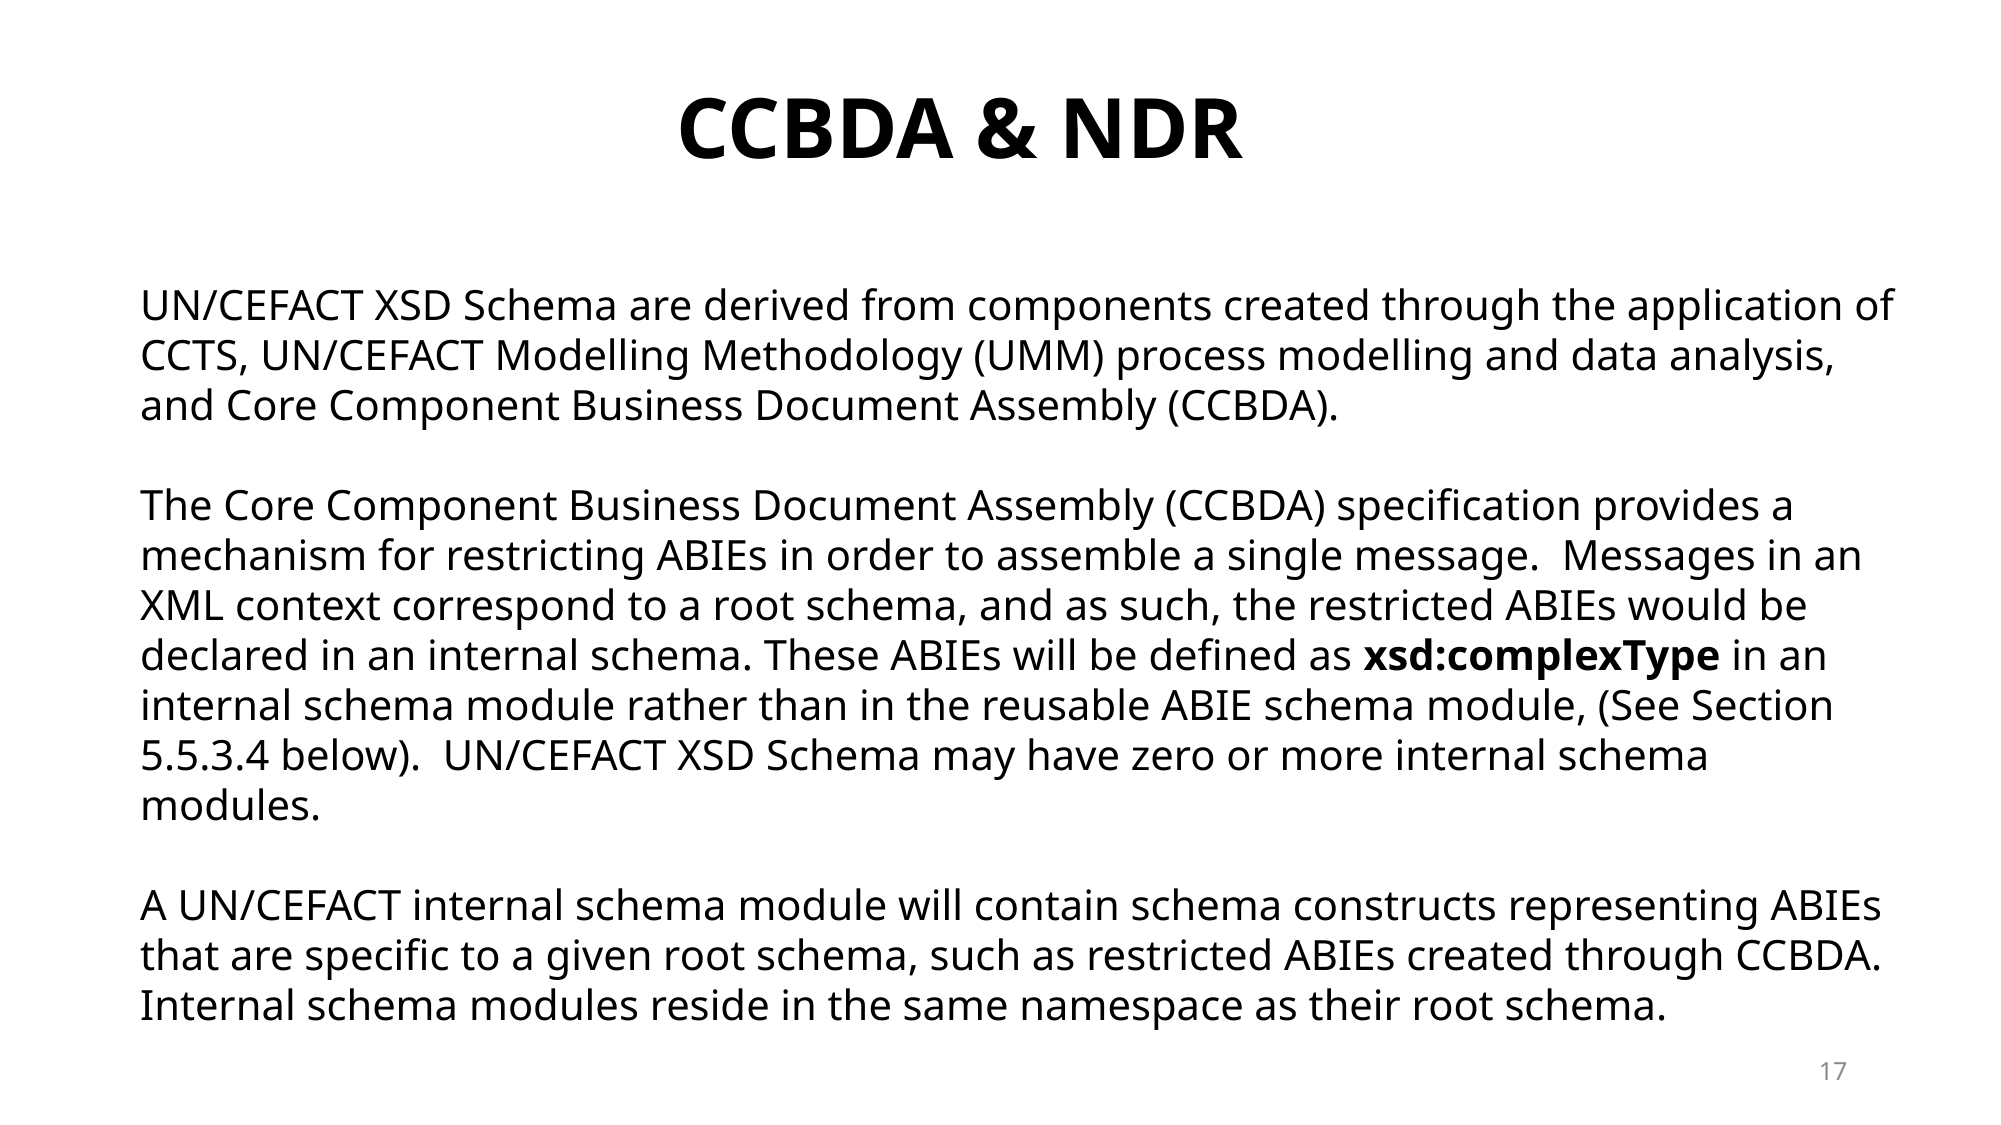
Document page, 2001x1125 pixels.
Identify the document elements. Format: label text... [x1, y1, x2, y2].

text_box CCBDA & NDR [425, 68, 1496, 183]
slide_number 17 [1412, 1042, 1863, 1103]
text_box UN/CEFACT XSD Schema are derived from components created through the application of CCTS, UN/CEFACT Modelling Methodology (UMM) process modelling and data analysis, and Core Component Business Document Assembly (CCBDA). The Core Component Business Document Assembly (CCBDA) specification provides a mechanism for restricting ABIEs in order to assemble a single message. Messages in an XML context correspond to a root schema, and as such, the restricted ABIEs would be declared in an internal schema. These ABIEs will be defined as xsd:complexType in an internal schema module rather than in the reusable ABIE schema module, (See Section 5.5.3.4 below). UN/CEFACT XSD Schema may have zero or more internal schema modules. A UN/CEFACT internal schema module will contain schema constructs representing ABIEs that are specific to a given root schema, such as restricted ABIEs created through CCBDA. Internal schema modules reside in the same namespace as their root schema. [125, 271, 1914, 1087]
